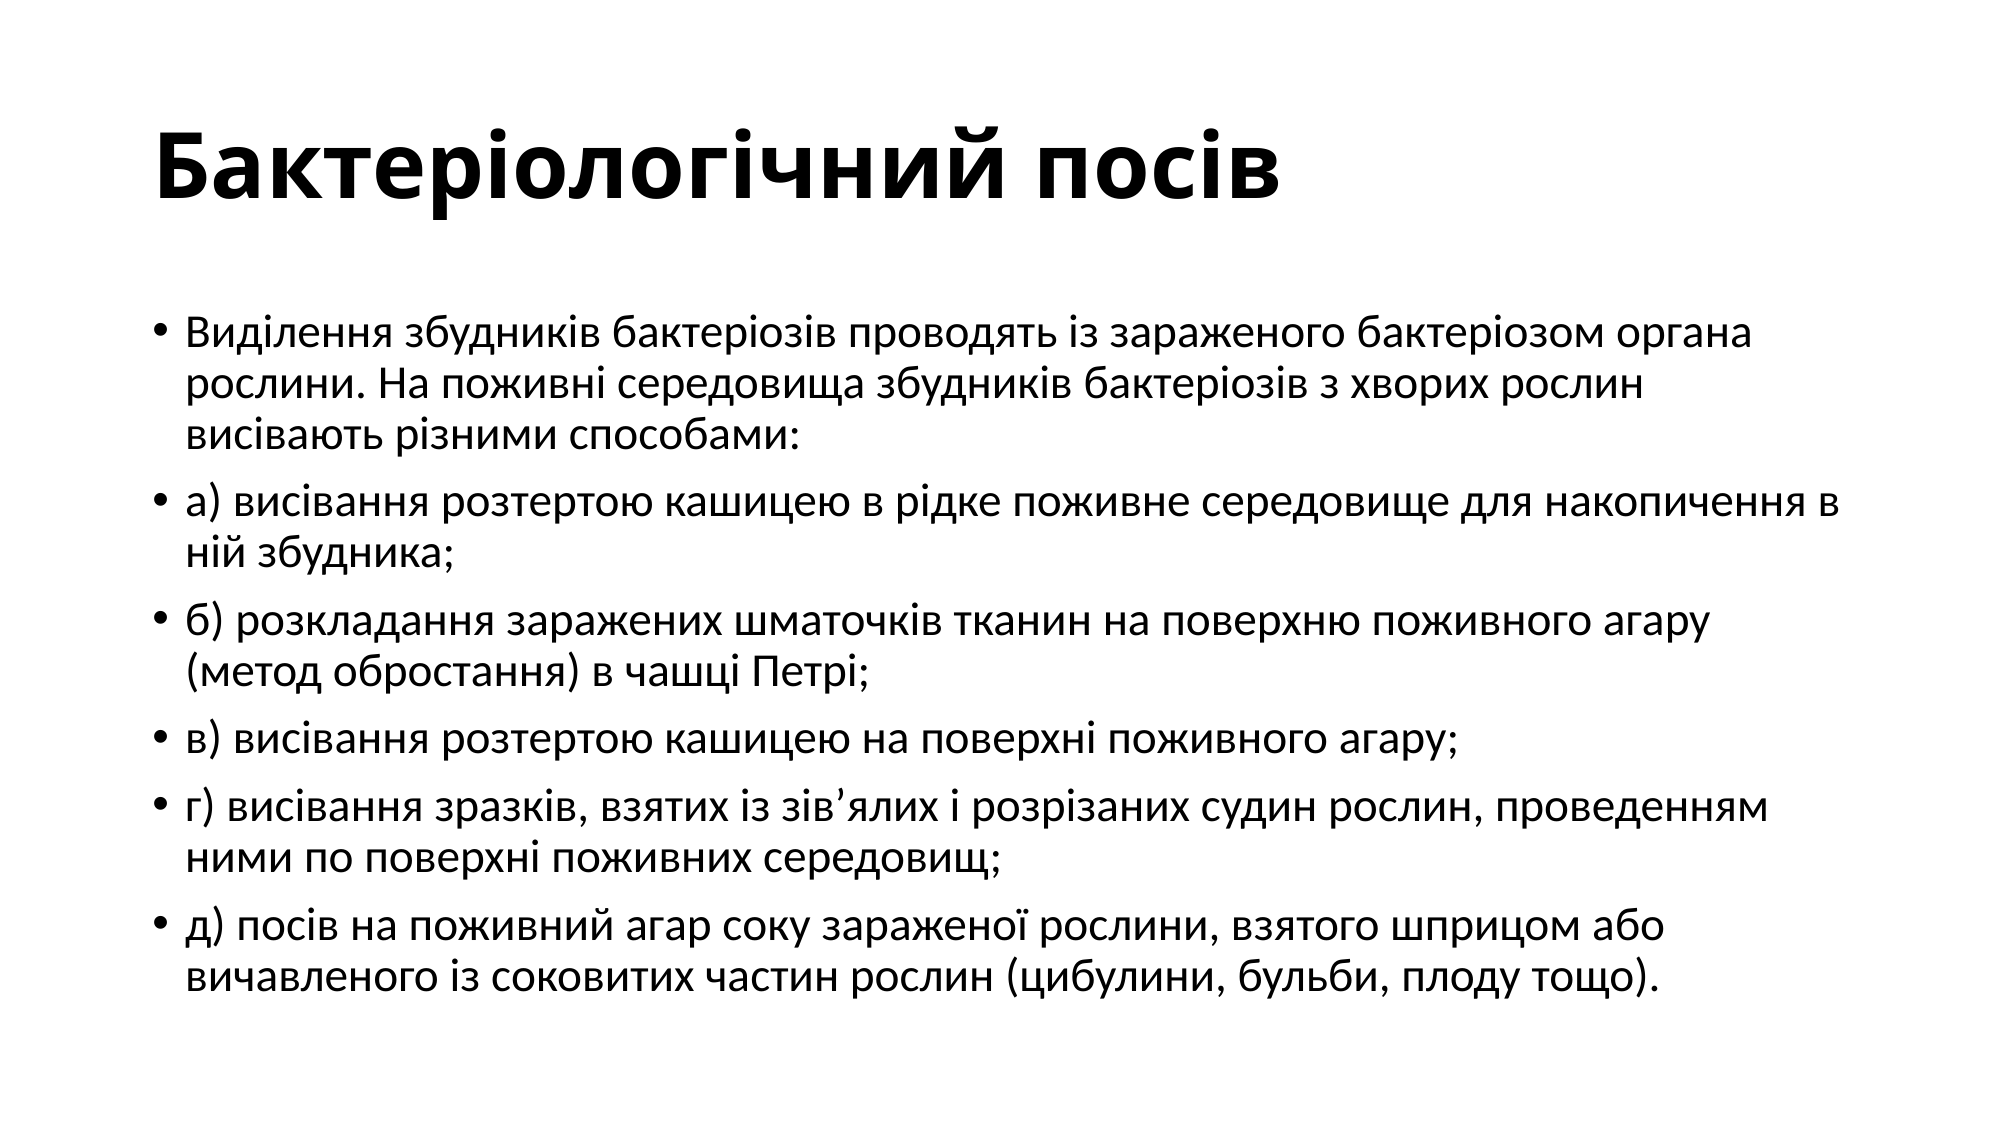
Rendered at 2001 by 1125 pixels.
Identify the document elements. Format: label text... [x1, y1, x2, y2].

list Виділення збудників бактеріозів проводять із зараженого бактеріозом органа рослини. На поживні середовища збудників бактеріозів з хворих рослин висівають різними способами: а) висівання розтертою кашицею в рідке поживне середовище для накопичення в ній збудника; б) розкладання заражених шматочків тканин на поверхню поживного агару (метод обростання) в чашці Петрі; в) висівання розтертою кашицею на поверхні поживного агару; г) висівання зразків, взятих із зів’ялих і розрізаних судин рослин, проведенням ними по поверхні поживних середовищ; д) посів на поживний агар соку зараженої рослини, взятого шприцом або вичавленого із соковитих частин рослин (цибулини, бульби, плоду тощо). [137, 299, 1863, 1014]
title Бактеріологічний посів [137, 59, 1863, 278]
